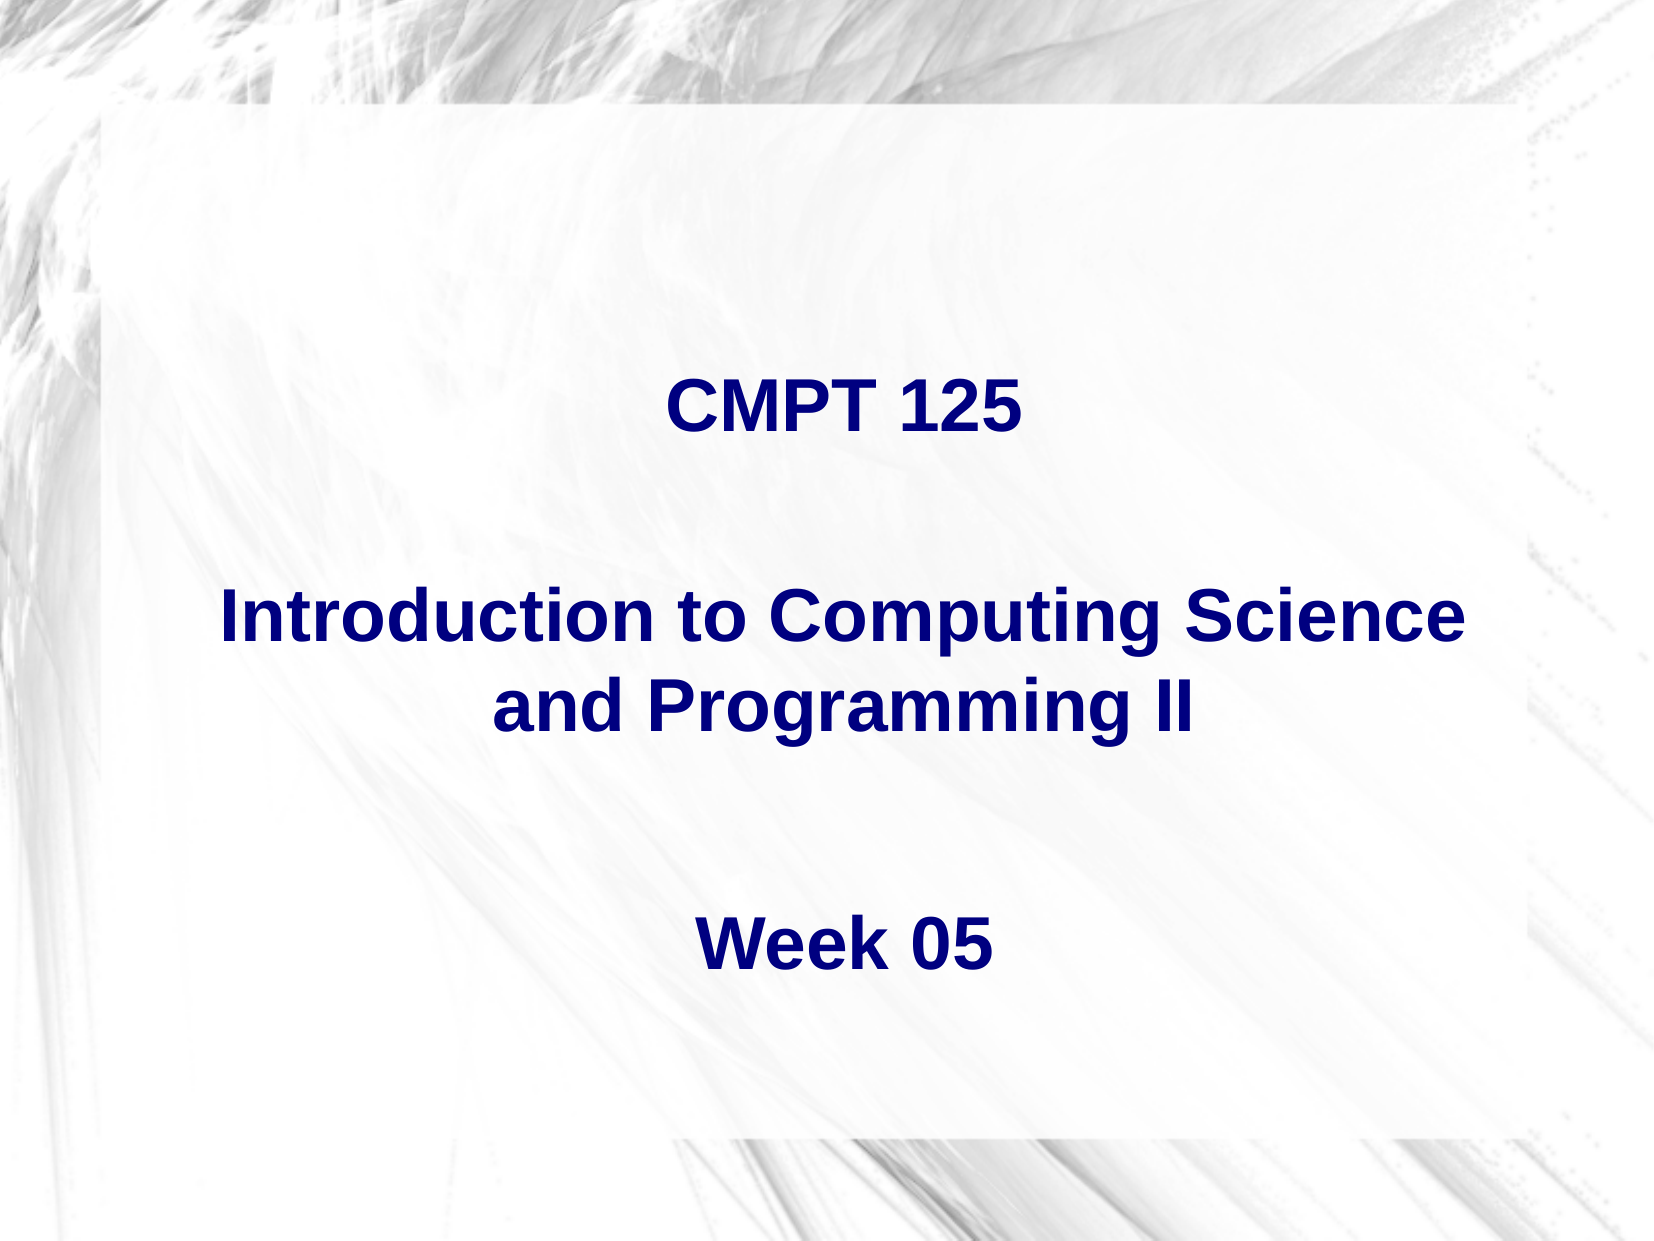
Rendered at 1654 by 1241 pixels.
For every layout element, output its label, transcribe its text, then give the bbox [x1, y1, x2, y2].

picture [0, 0, 1654, 1241]
list CMPT 125 Introduction to Computing Science and Programming II Week 05 [118, 237, 1571, 1224]
